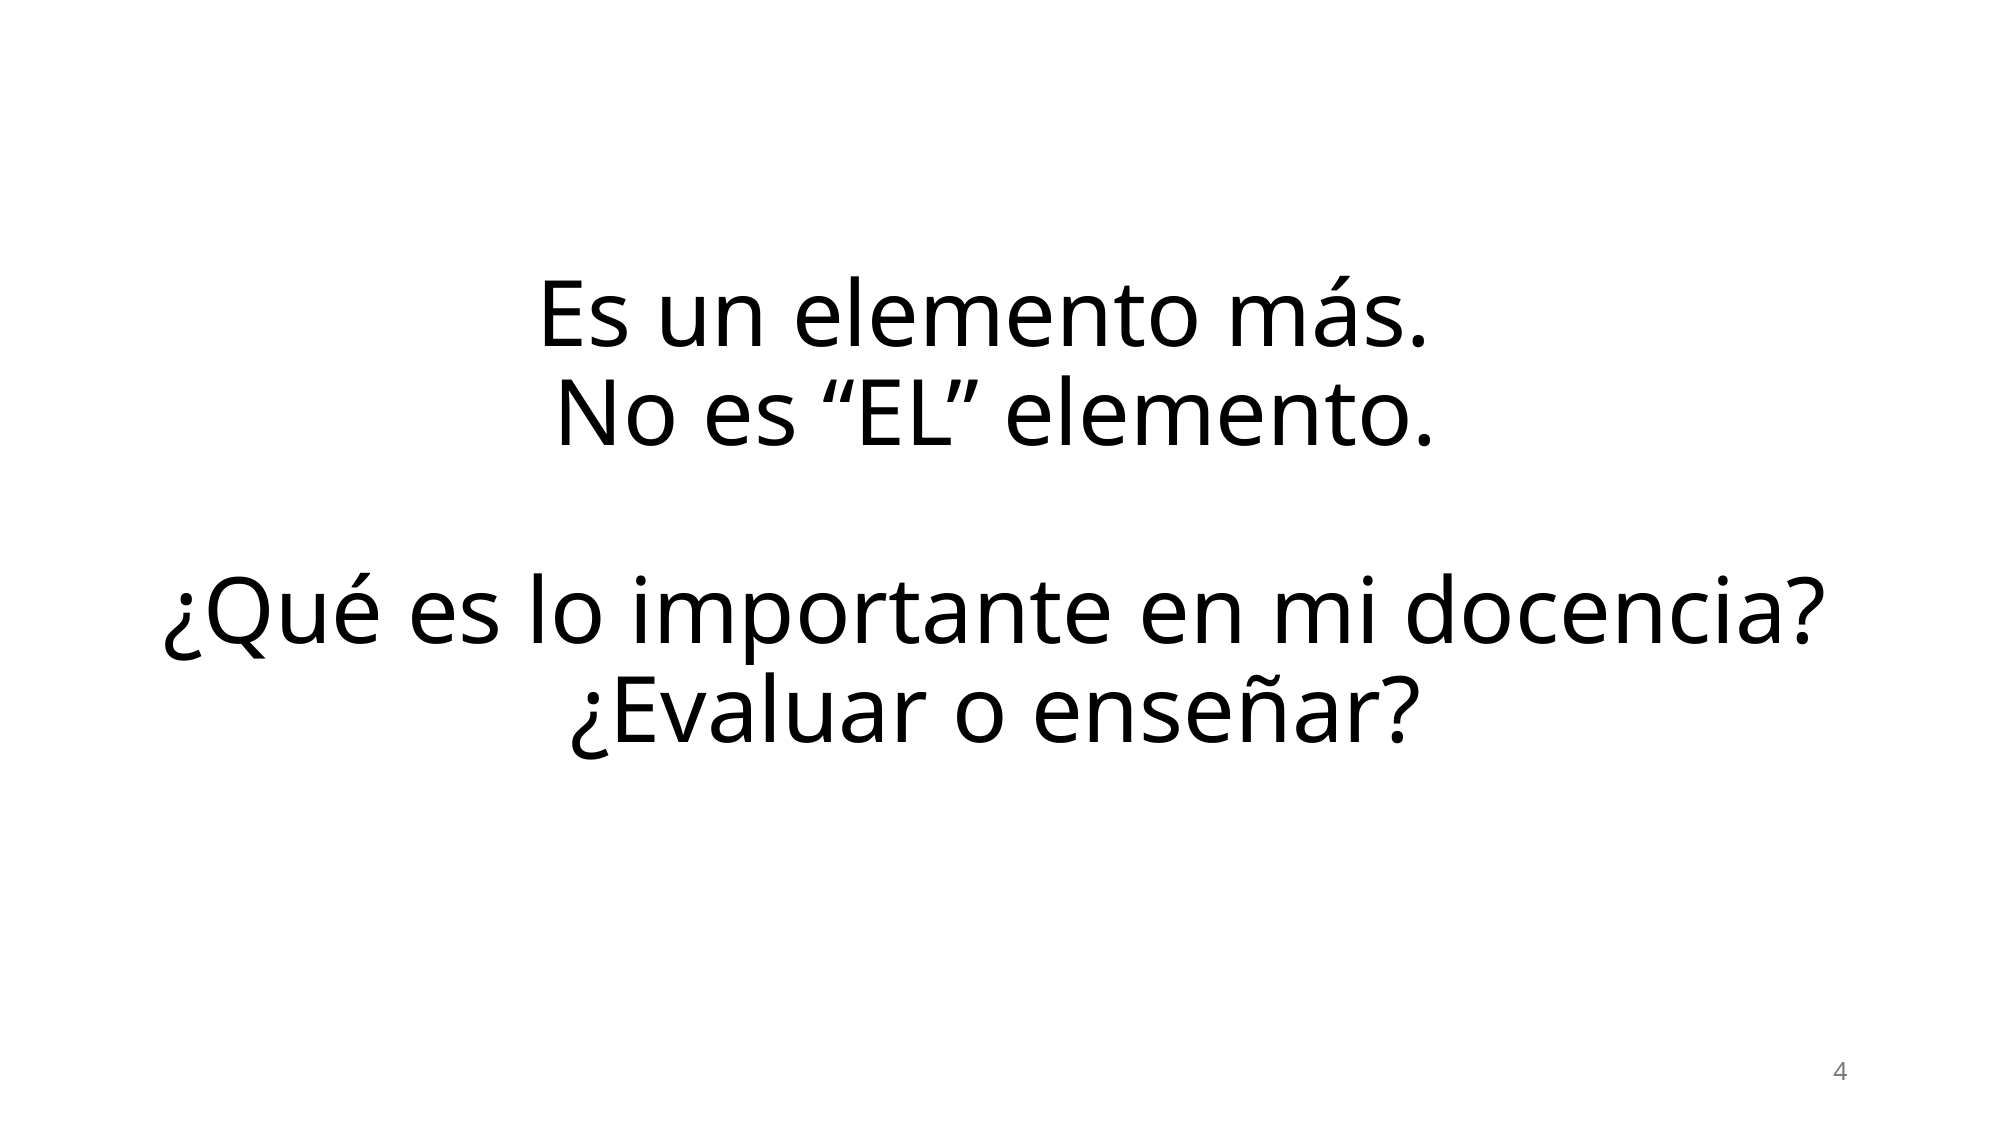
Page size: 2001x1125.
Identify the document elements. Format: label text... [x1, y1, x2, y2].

title Es un elemento más. No es “EL” elemento. ¿Qué es lo importante en mi docencia? ¿Evaluar o enseñar? [133, 139, 1859, 890]
slide_number 4 [1412, 1042, 1863, 1103]
